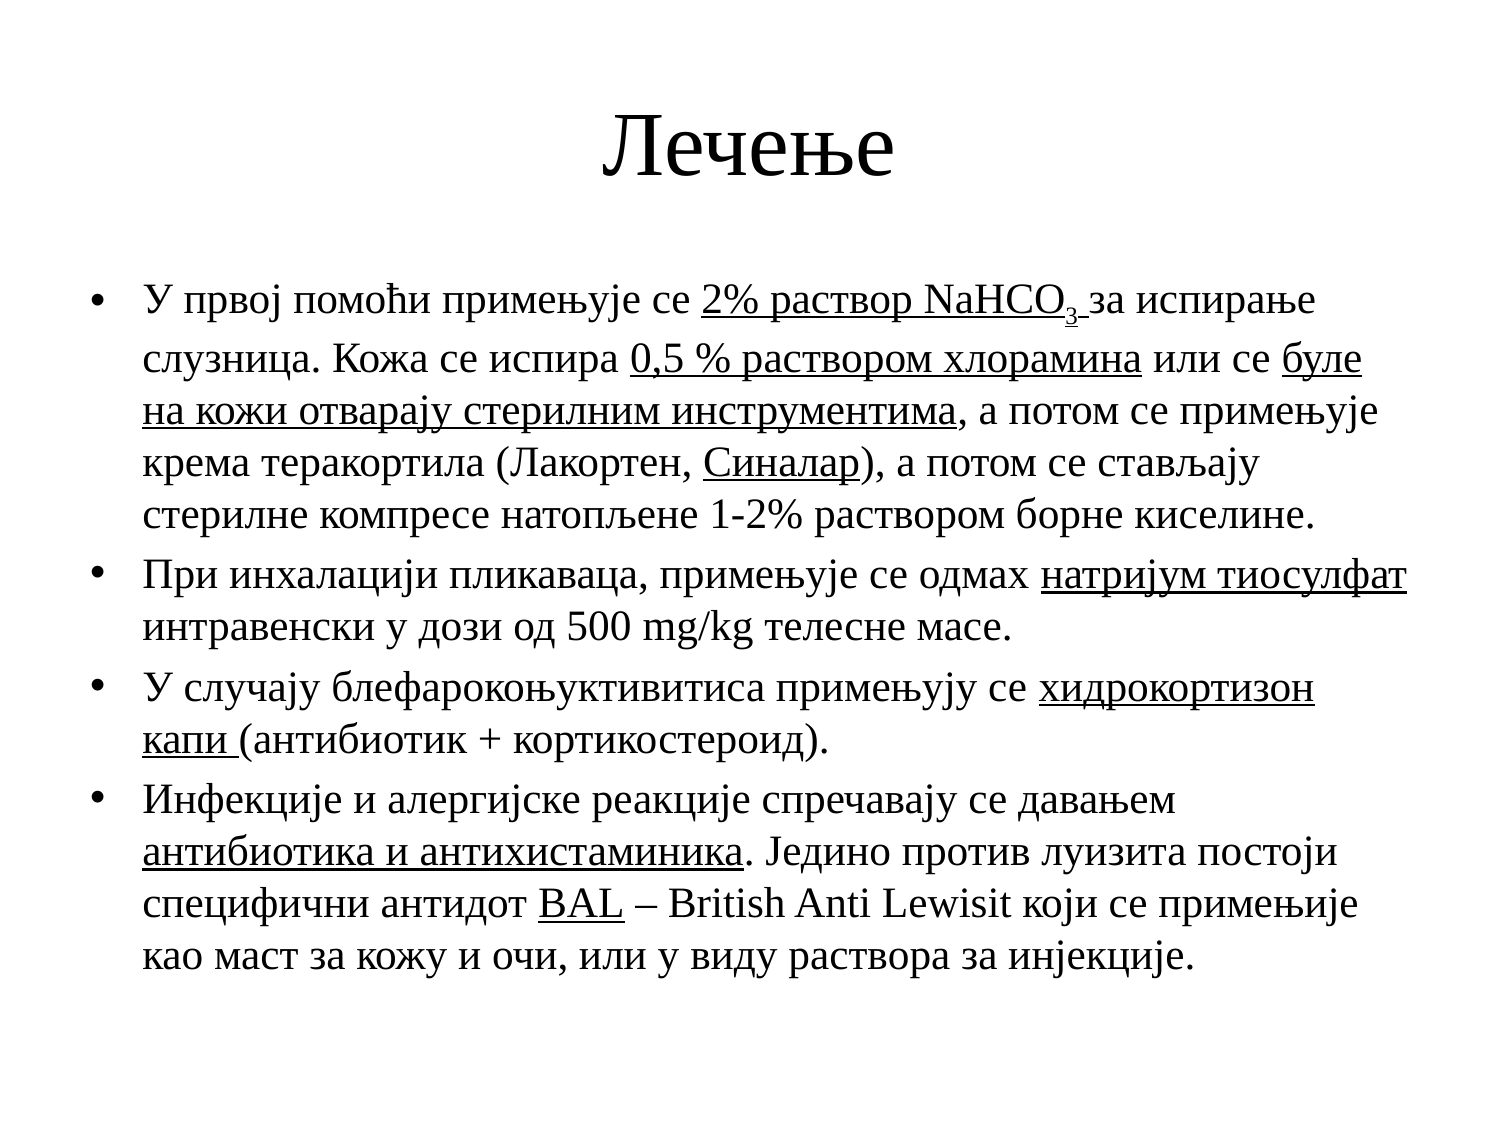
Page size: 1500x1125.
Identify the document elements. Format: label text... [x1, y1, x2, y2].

title Лечење [75, 45, 1425, 233]
list У првој помоћи примењује се 2% раствор NaHCO3 за испирање слузница. Кожа се испира 0,5 % раствором хлорамина или се буле на кожи отварају стерилним инструментима, а потом се примењује крема теракортила (Лакортен, Синалар), а потом се стављају стерилне компресе натопљене 1-2% раствором борне киселине. При инхалацији пликаваца, примењује се одмах натријум тиосулфат интравенски у дози од 500 mg/kg телесне масе. У случају блефарокоњуктивитиса примењују се хидрокортизон капи (антибиотик + кортикостероид). Инфекције и алергијске реакције спречавају се давањем антибиотика и антихистаминика. Једино против луизита постоји специфични антидот BAL – British Anti Lewisit који се примењије као маст за кожу и очи, или у виду раствора за инјекције. [75, 262, 1425, 1005]
